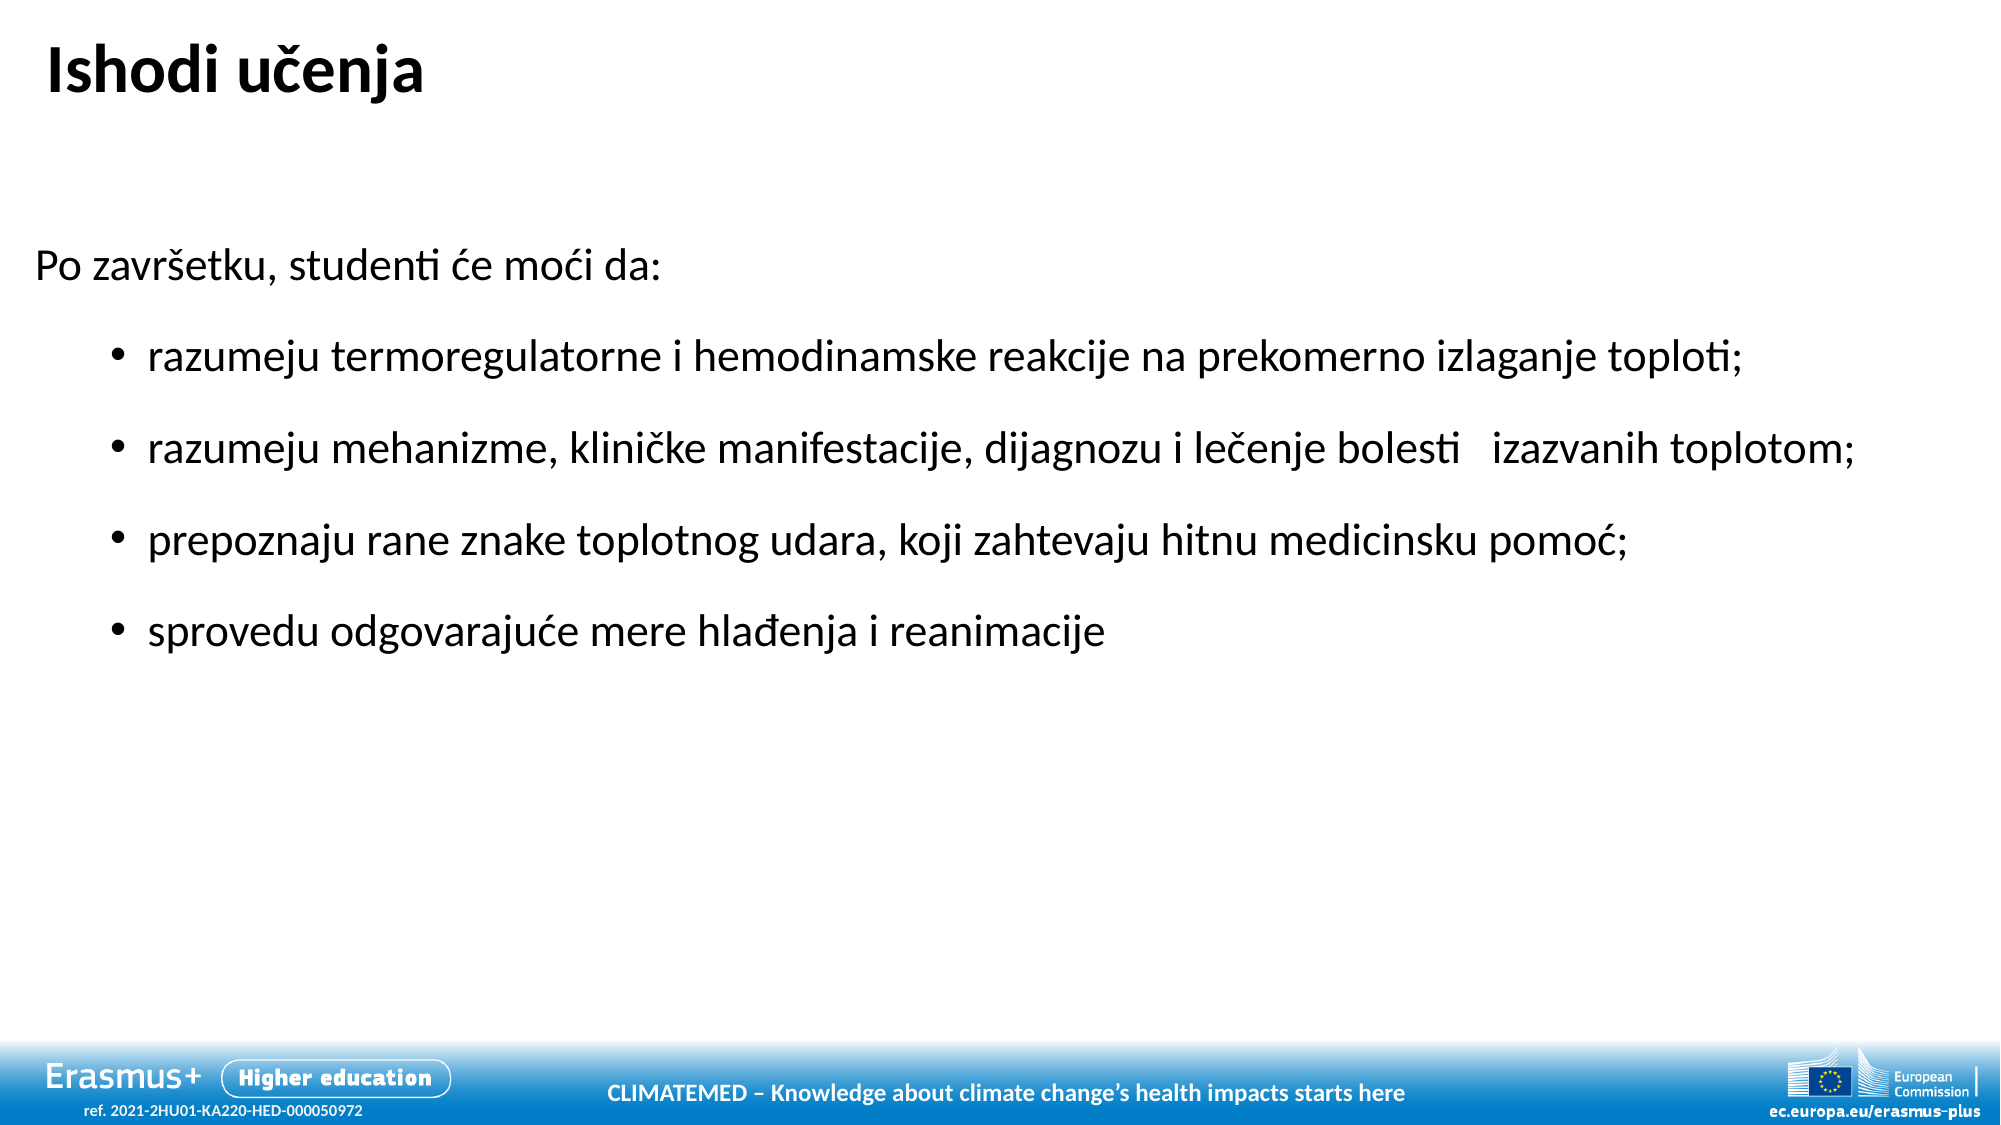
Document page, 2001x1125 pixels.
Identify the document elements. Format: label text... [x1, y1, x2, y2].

title Ishodi učenja [31, 25, 1984, 116]
picture [0, 899, 2000, 1125]
list Po završetku, studenti će moći da: razumeju termoregulatorne i hemodinamske reakcije na prekomerno izlaganje toploti; razumeju mehanizme, kliničke manifestacije, dijagnozu i lečenje bolesti izazvanih toplotom; prepoznaju rane znake toplotnog udara, koji zahtevaju hitnu medicinsku pomoć; sprovedu odgovarajuće mere hlađenja i reanimacije [20, 221, 1972, 1103]
